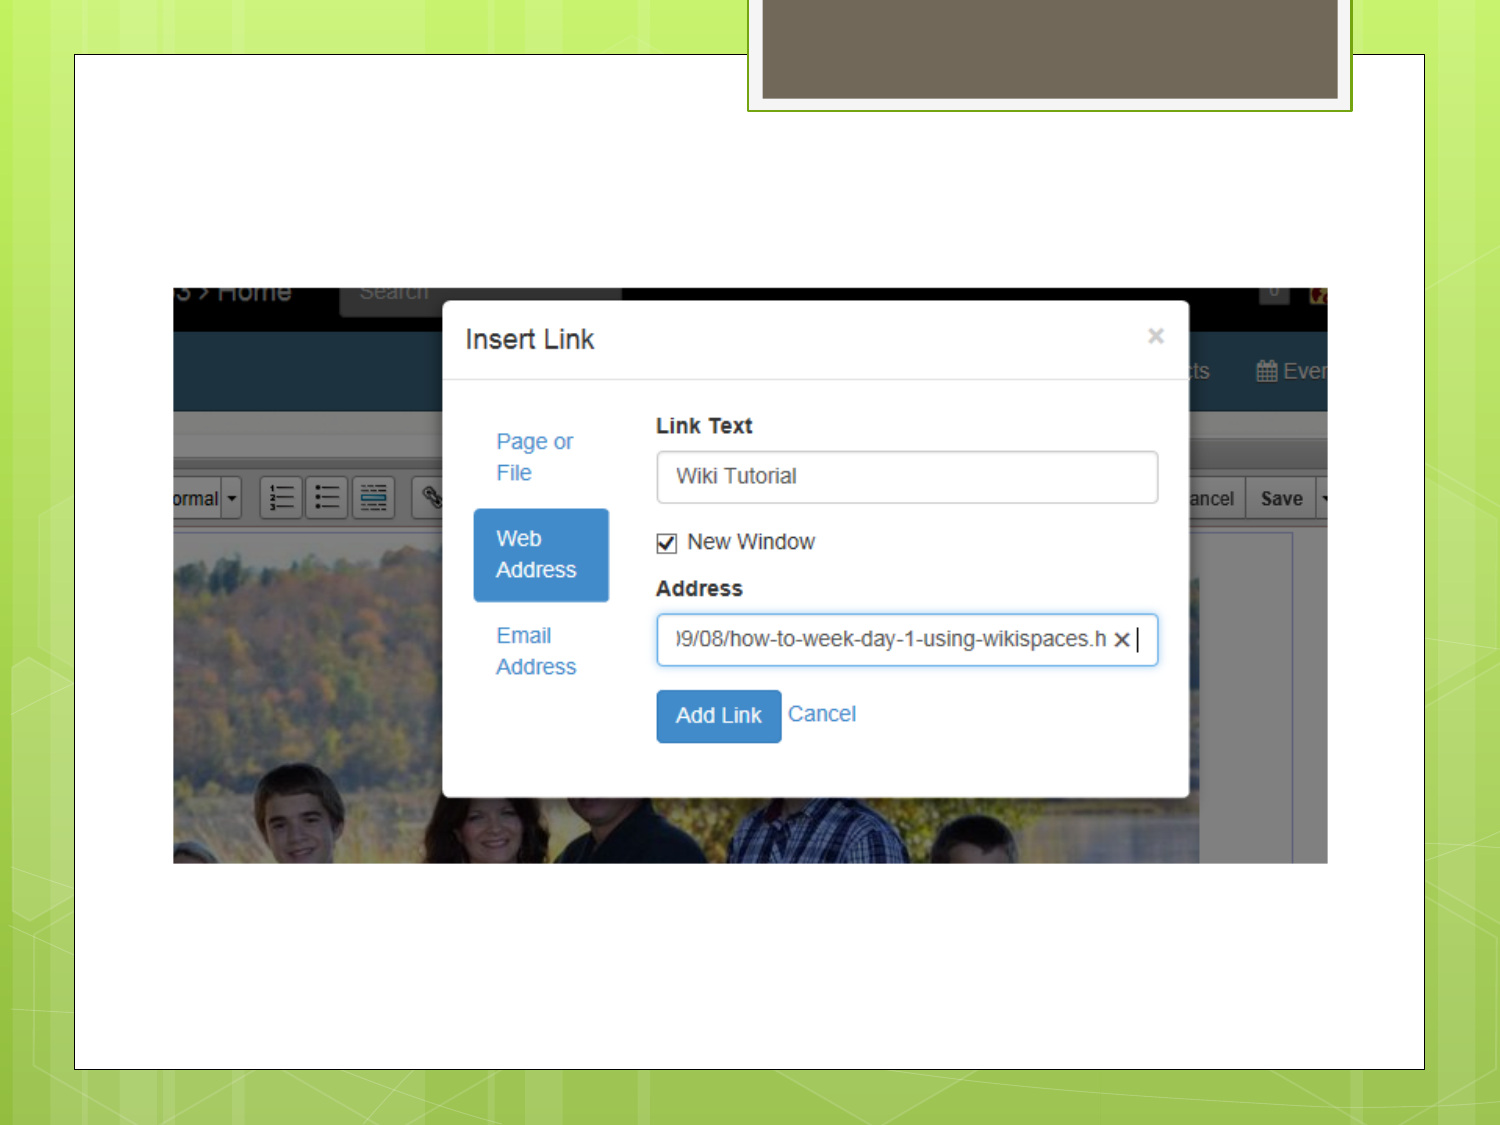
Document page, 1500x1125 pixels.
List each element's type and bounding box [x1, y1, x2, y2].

picture [147, 235, 1353, 890]
